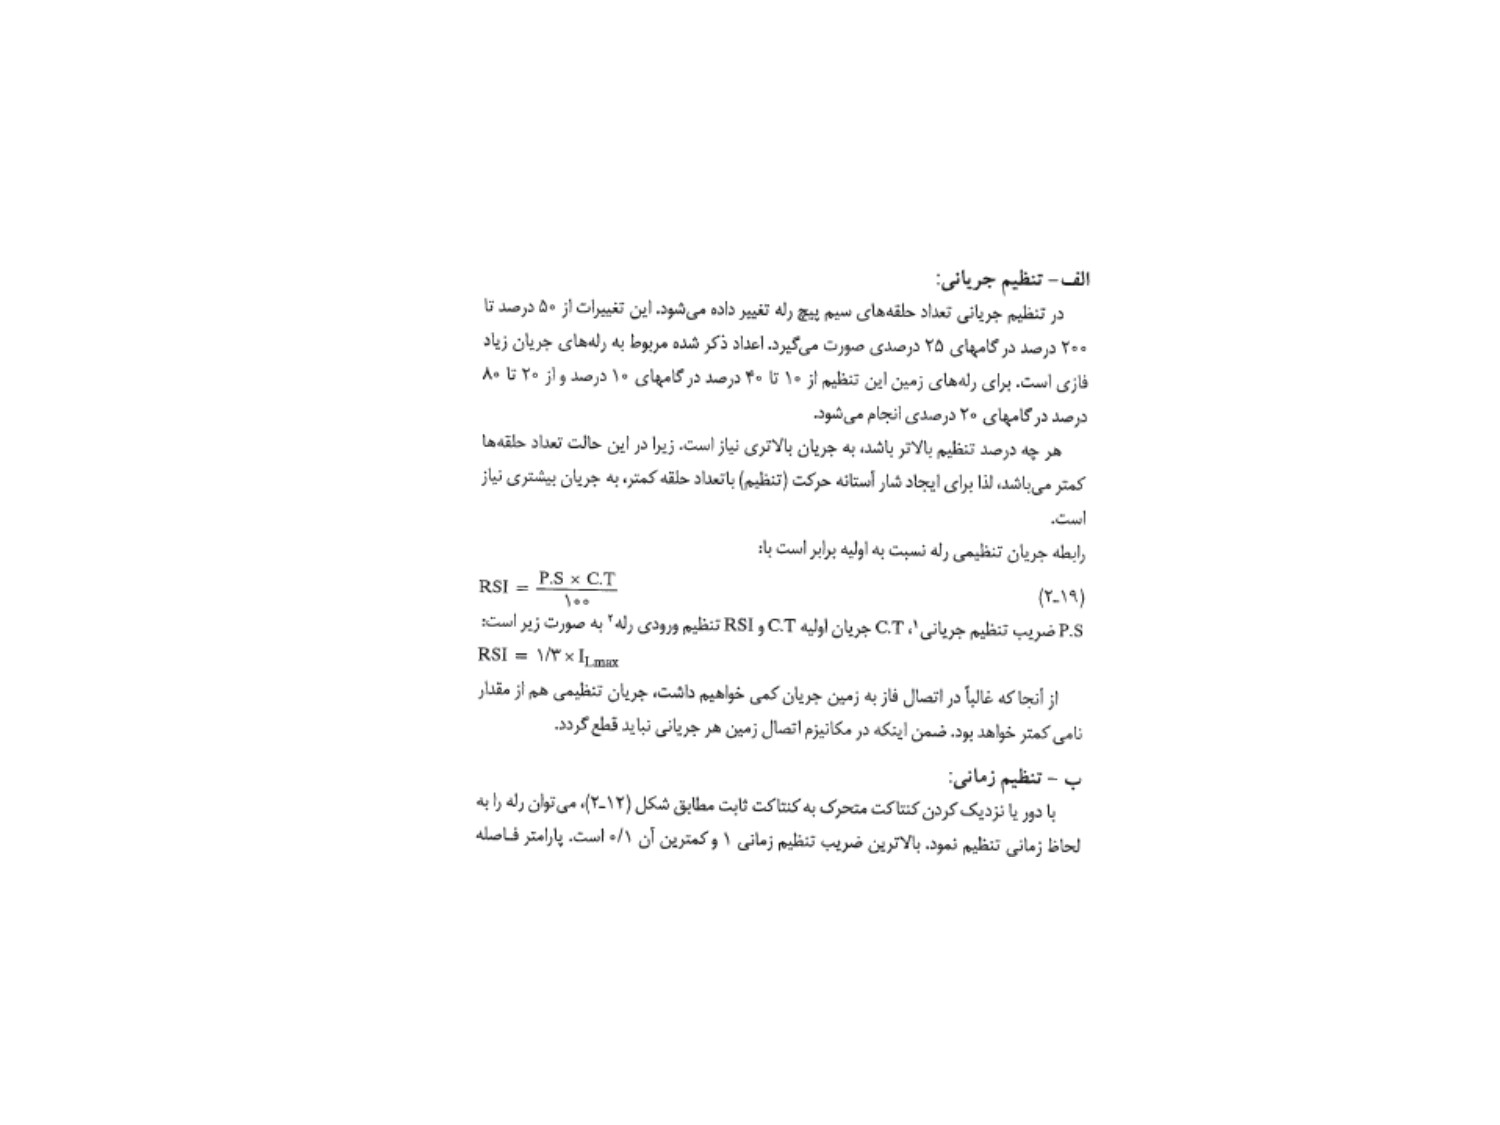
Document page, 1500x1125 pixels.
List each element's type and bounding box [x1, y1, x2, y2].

picture [394, 267, 1106, 858]
